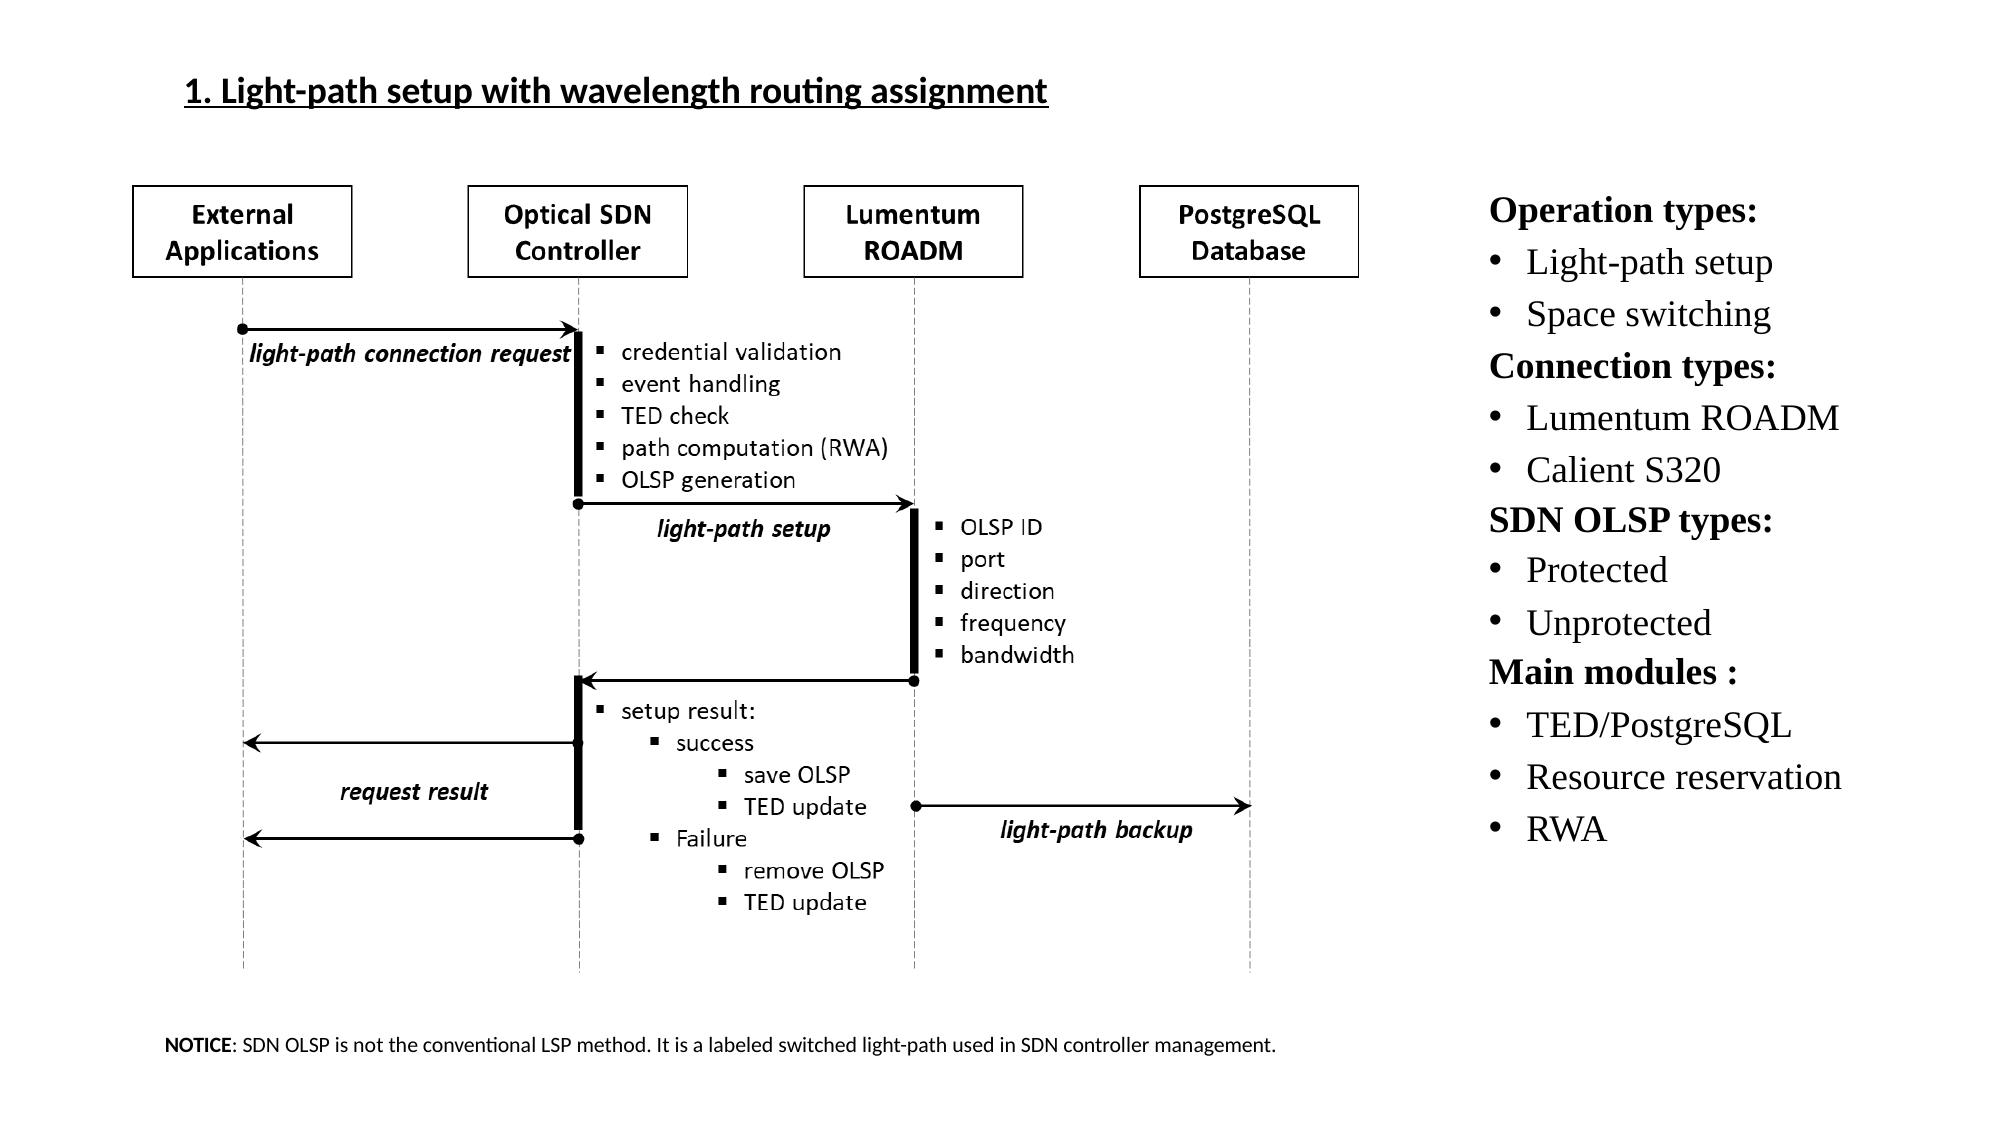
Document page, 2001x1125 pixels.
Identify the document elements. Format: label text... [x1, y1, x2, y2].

picture [132, 185, 1359, 973]
text_box 1. Light-path setup with wavelength routing assignment [168, 58, 1076, 119]
text_box NOTICE: SDN OLSP is not the conventional LSP method. It is a labeled switched light-path used in SDN controller management. [150, 1023, 1452, 1065]
text_box Operation types: Light-path setup Space switching Connection types: Lumentum ROADM Calient S320 SDN OLSP types: Protected Unprotected Main modules : TED/PostgreSQL Resource reservation RWA [1474, 193, 1868, 973]
